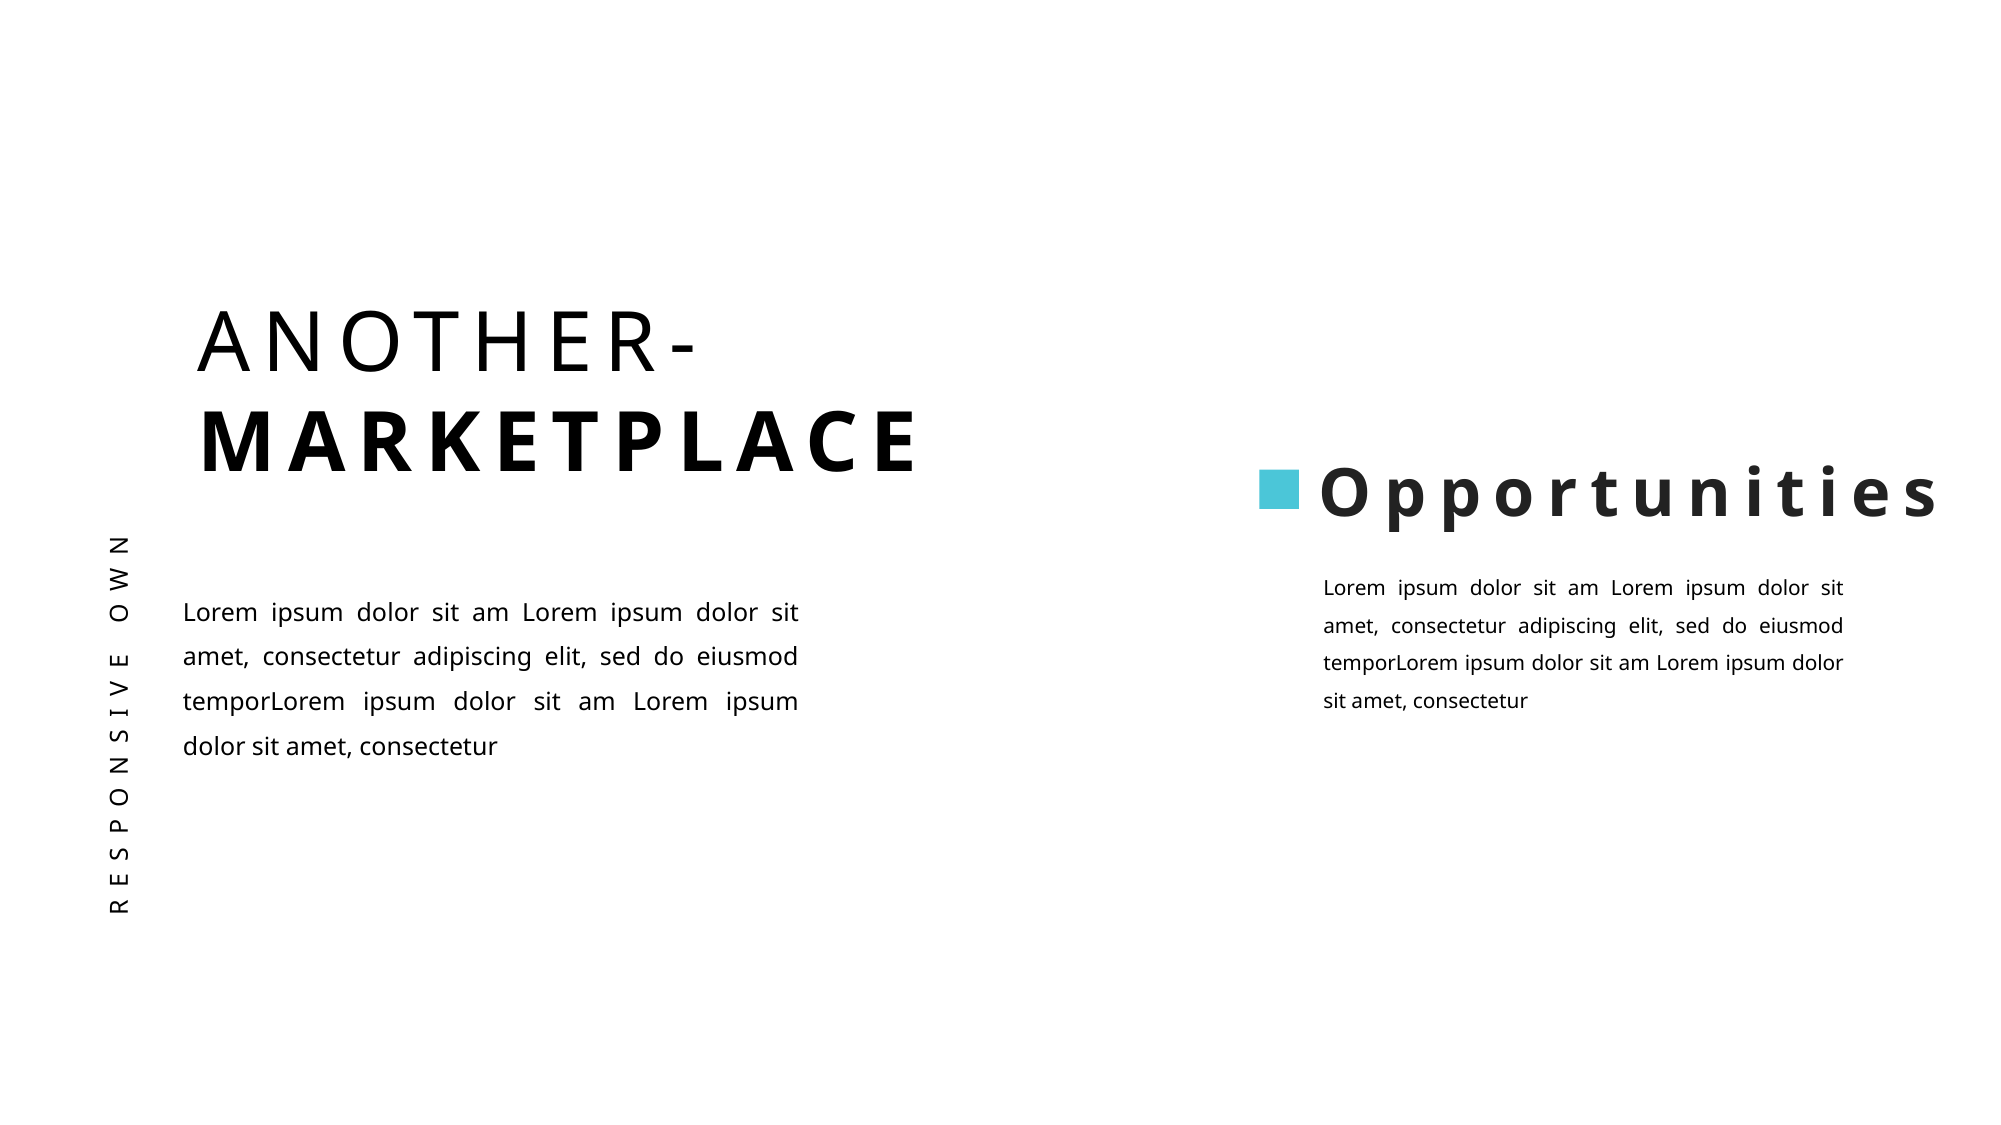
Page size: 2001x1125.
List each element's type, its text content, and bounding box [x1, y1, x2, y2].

text_box Lorem ipsum dolor sit am Lorem ipsum dolor sit amet, consectetur adipiscing elit, sed do eiusmod temporLorem ipsum dolor sit am Lorem ipsum dolor sit amet, consectetur [1323, 562, 1844, 750]
text_box RESPONSIVE OWN [87, 353, 133, 916]
text_box Lorem ipsum dolor sit am Lorem ipsum dolor sit amet, consectetur adipiscing elit, sed do eiusmod temporLorem ipsum dolor sit am Lorem ipsum dolor sit amet, consectetur [182, 581, 800, 806]
text_box ANOTHER- MARKETPLACE [197, 287, 834, 488]
picture [834, 206, 1166, 918]
text_box Opportunities [1318, 449, 1937, 530]
text_box [1258, 469, 1300, 510]
